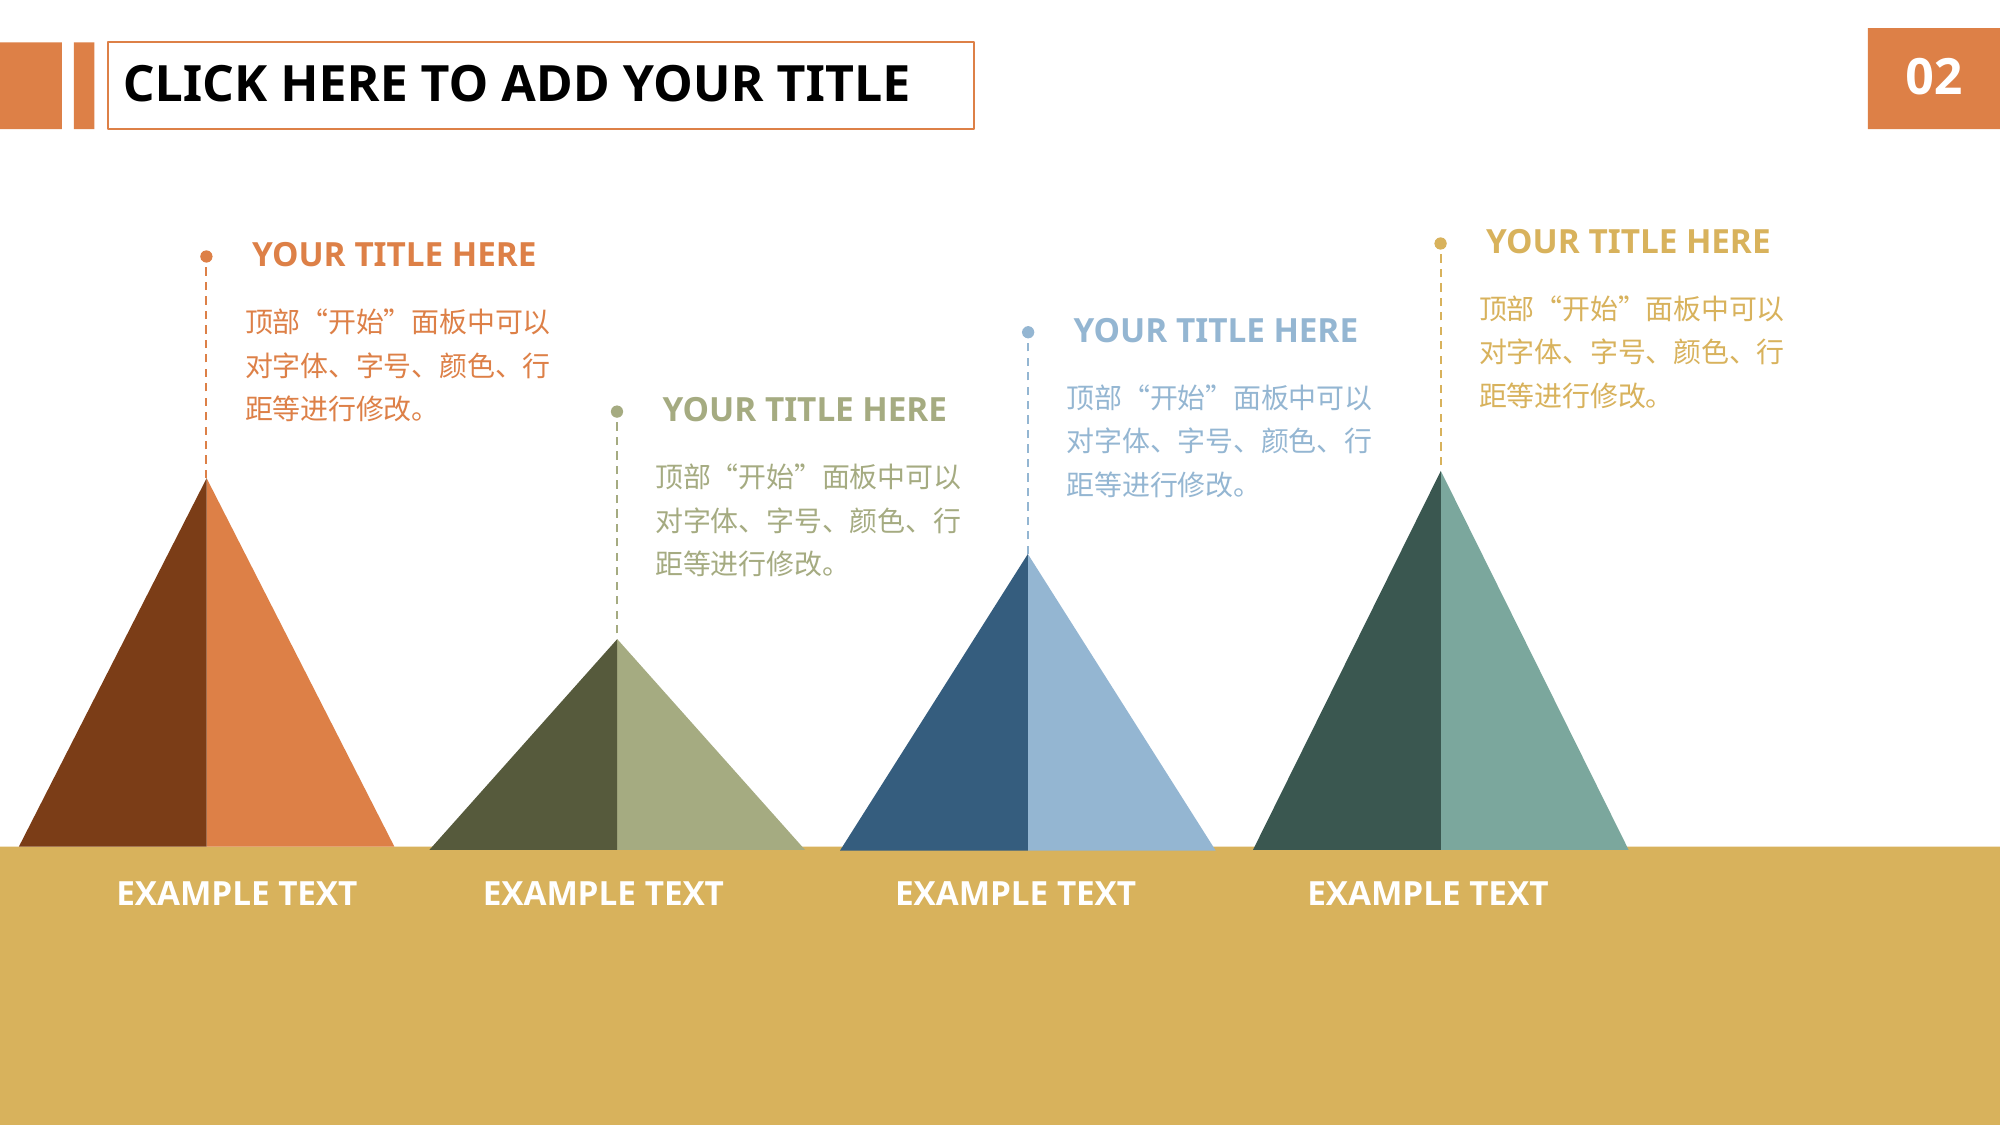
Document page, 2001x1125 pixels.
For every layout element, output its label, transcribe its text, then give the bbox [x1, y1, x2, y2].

text_box 顶部“开始”面板中可以对字体、字号、颜色、行距等进行修改。 [640, 442, 983, 588]
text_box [18, 478, 395, 847]
text_box 顶部“开始”面板中可以对字体、字号、颜色、行距等进行修改。 [1051, 363, 1394, 508]
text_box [840, 553, 1216, 851]
text_box 顶部“开始”面板中可以对字体、字号、颜色、行距等进行修改。 [230, 287, 573, 433]
text_box YOUR TITLE HERE [1471, 213, 1786, 268]
text_box EXAMPLE TEXT [880, 864, 1152, 920]
text_box EXAMPLE TEXT [468, 864, 739, 920]
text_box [1253, 470, 1629, 850]
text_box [429, 639, 806, 850]
list 02 [1867, 28, 2000, 130]
list CLICK HERE TO ADD YOUR TITLE [108, 42, 974, 130]
text_box 顶部“开始”面板中可以对字体、字号、颜色、行距等进行修改。 [1464, 274, 1807, 420]
text_box YOUR TITLE HERE [647, 381, 963, 436]
text_box YOUR TITLE HERE [1058, 301, 1374, 357]
text_box [0, 846, 2000, 1125]
text_box EXAMPLE TEXT [101, 864, 373, 920]
text_box EXAMPLE TEXT [1292, 864, 1564, 920]
text_box YOUR TITLE HERE [237, 226, 552, 281]
